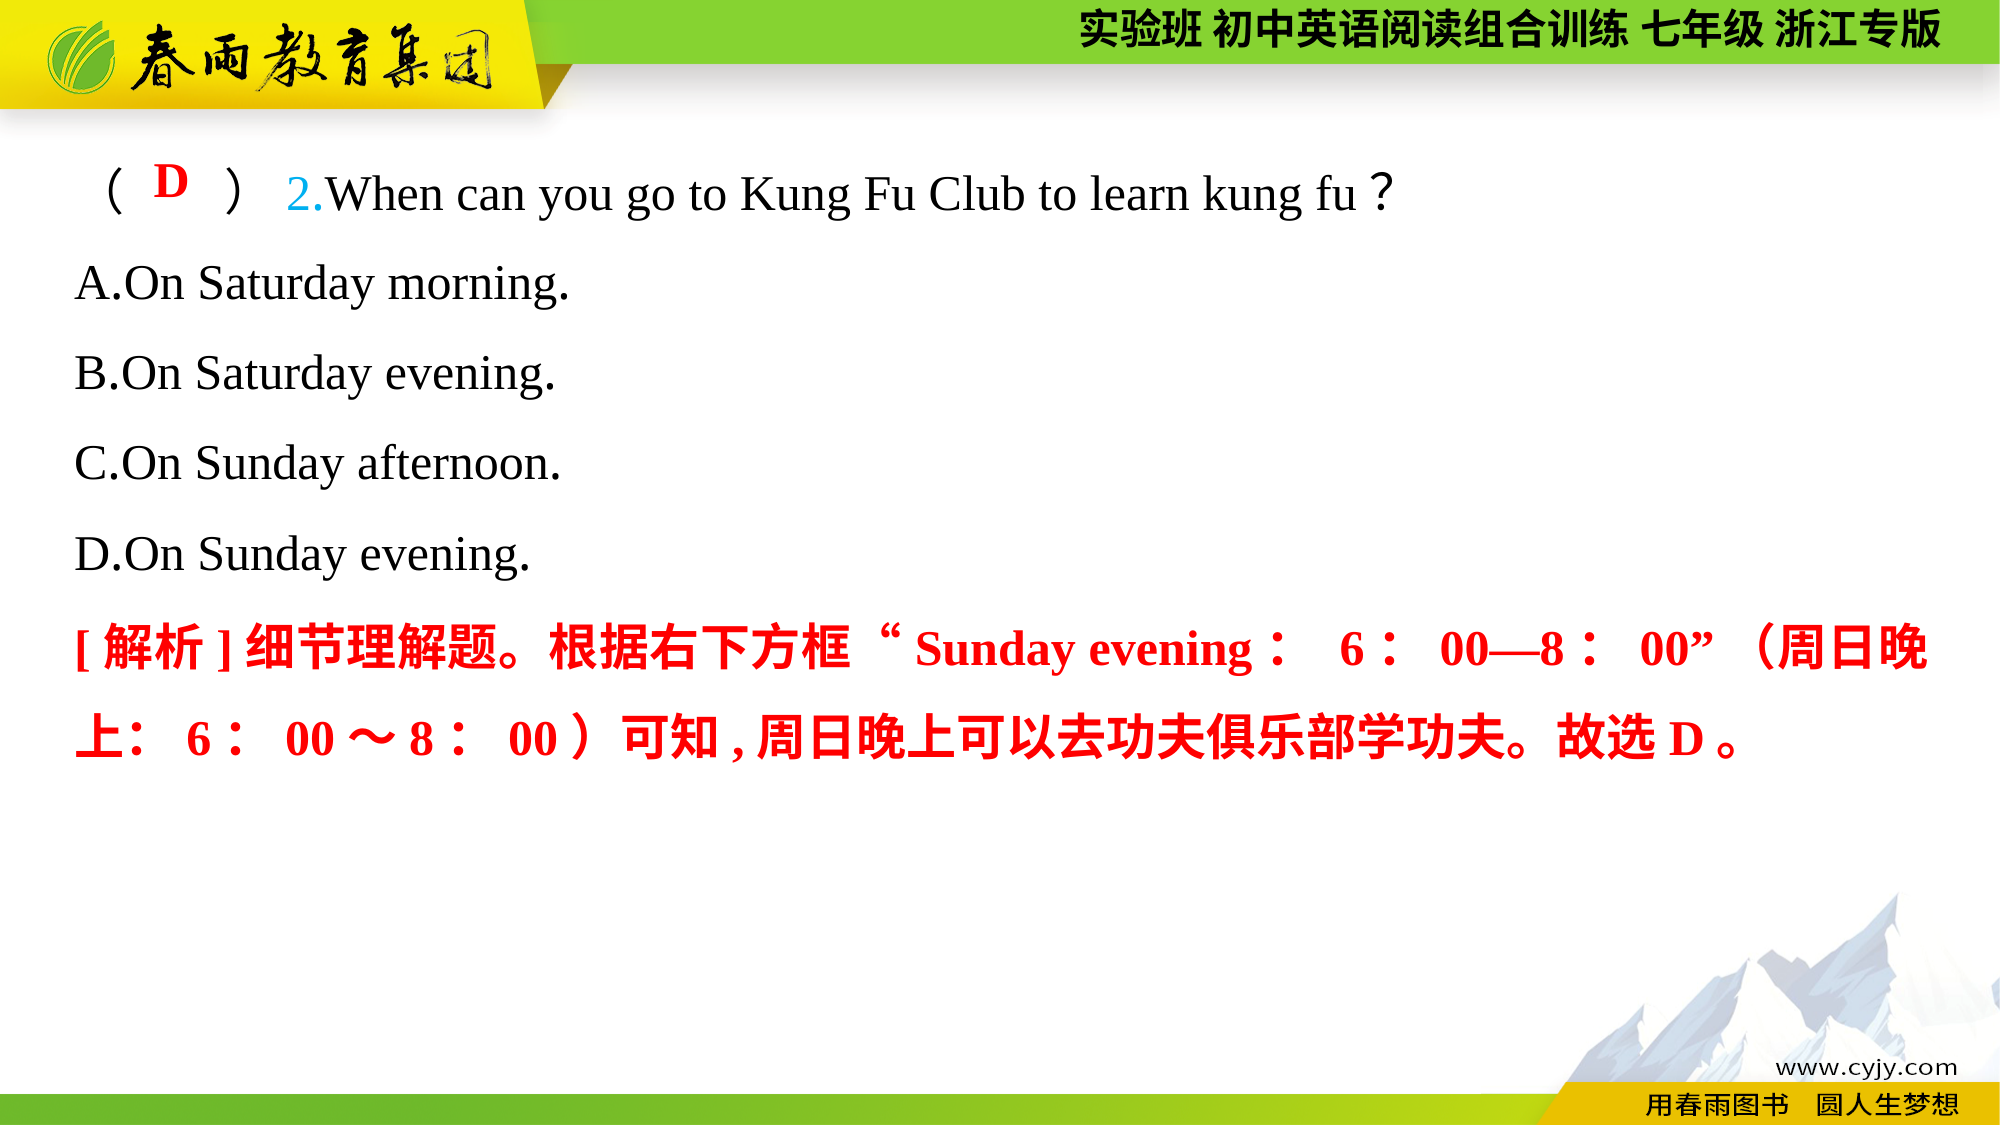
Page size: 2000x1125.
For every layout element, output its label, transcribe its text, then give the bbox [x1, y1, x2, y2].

text_box D [126, 140, 205, 216]
list （ ）2.When can you go to Kung Fu Club to learn kung fu？ A.On Saturday morning. B.On Saturday evening. C.On Sunday afternoon. D.On Sunday evening. [59, 122, 1944, 577]
text_box [解析]细节理解题。根据右下方框“Sunday evening： 6：00—8：00”（周日晚上：6：00～8：00）可知,周日晚上可以去功夫俱乐部学功夫。故选D。 [59, 577, 1944, 773]
picture [0, 0, 2000, 1125]
